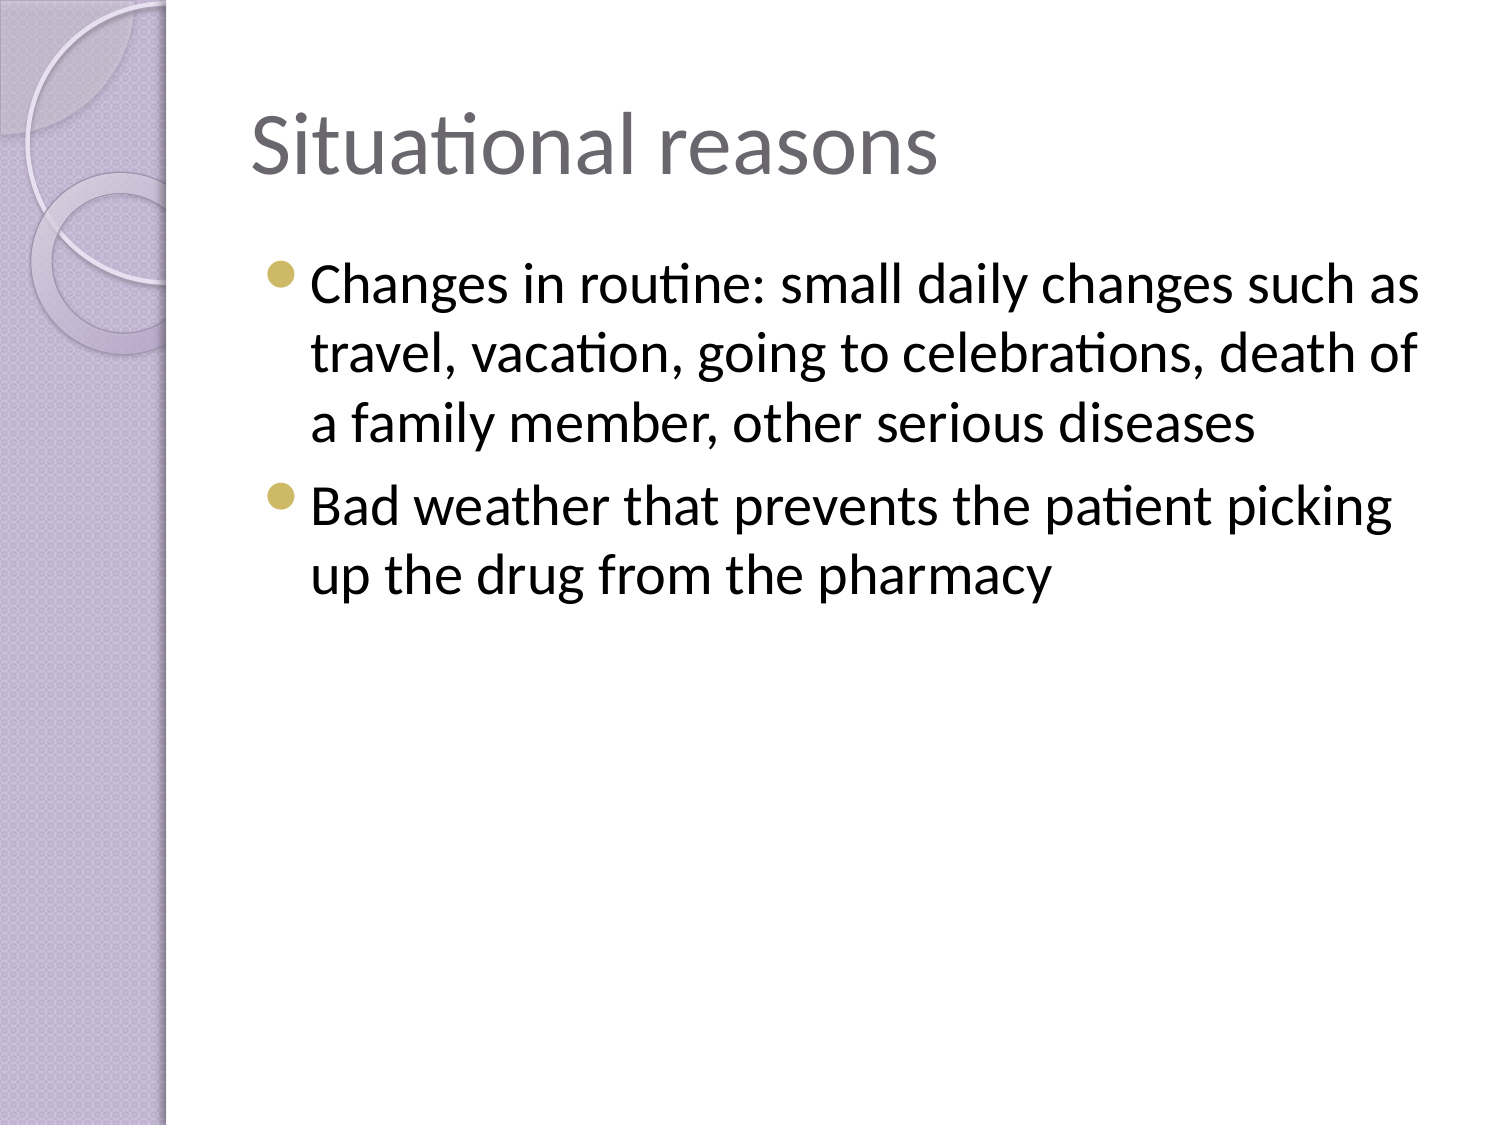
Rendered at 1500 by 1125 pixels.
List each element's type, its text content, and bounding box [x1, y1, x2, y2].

list Changes in routine: small daily changes such as travel, vacation, going to celebrations, death of a family member, other serious diseases Bad weather that prevents the patient picking up the drug from the pharmacy [235, 237, 1466, 1025]
title Situational reasons [235, 45, 1466, 233]
